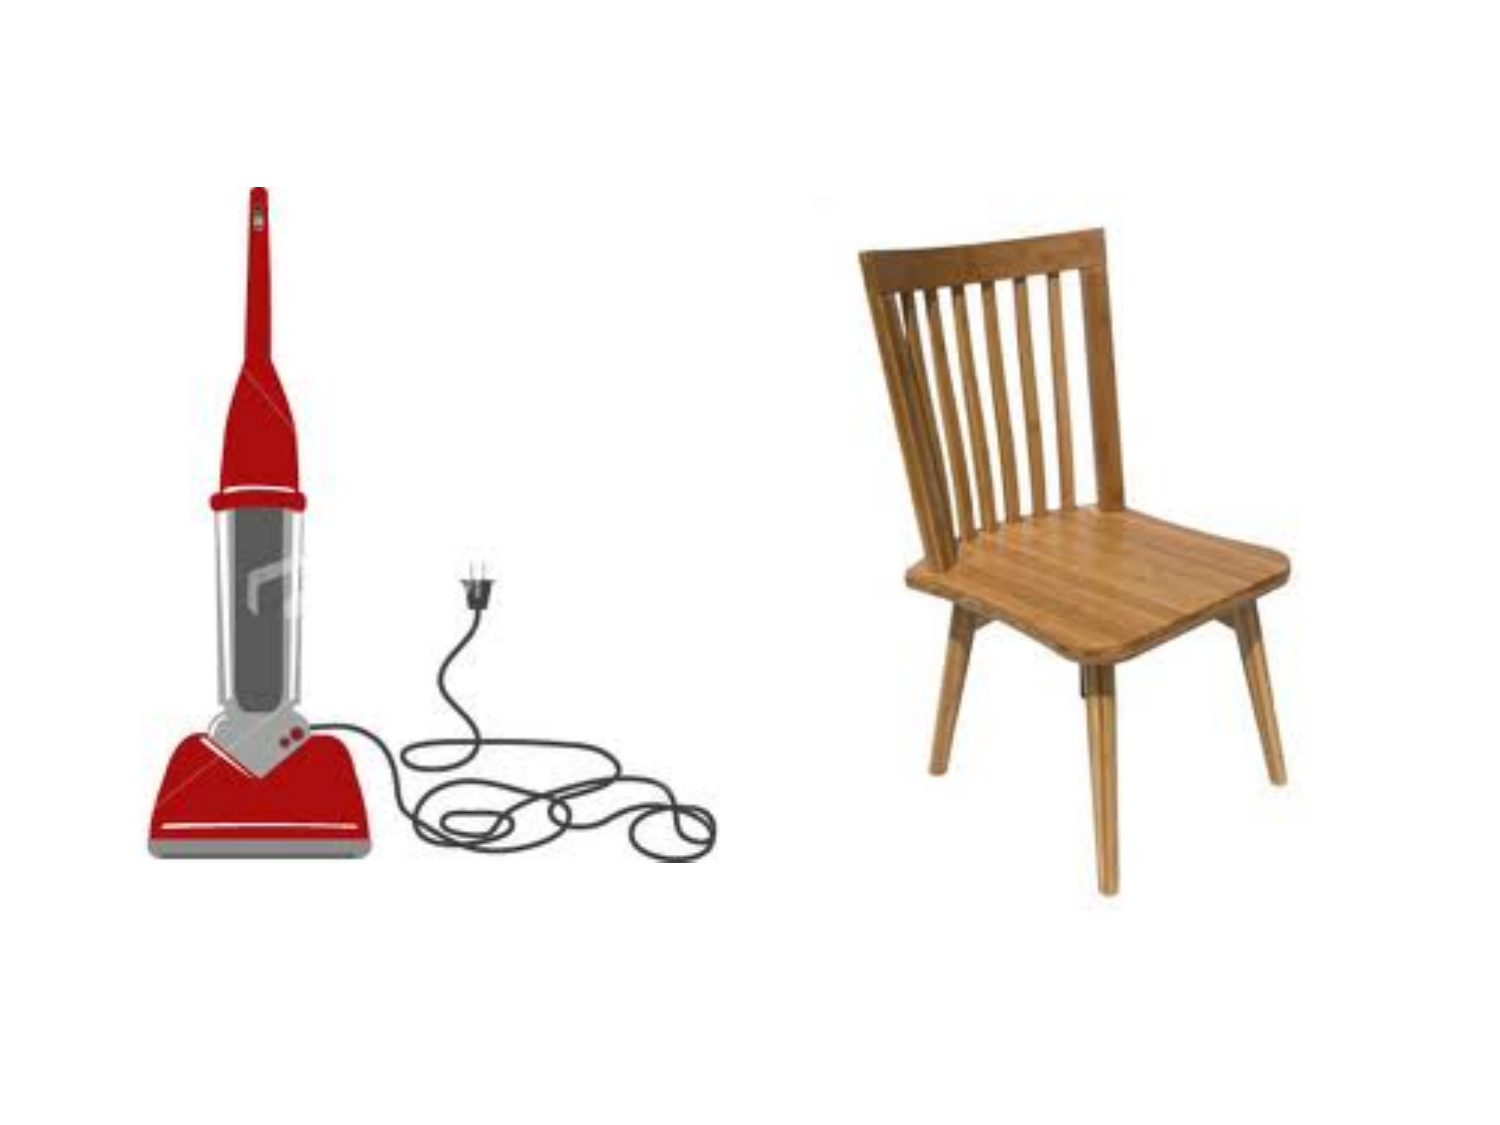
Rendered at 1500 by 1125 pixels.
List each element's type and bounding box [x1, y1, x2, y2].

picture [812, 198, 1359, 914]
picture [95, 187, 771, 863]
